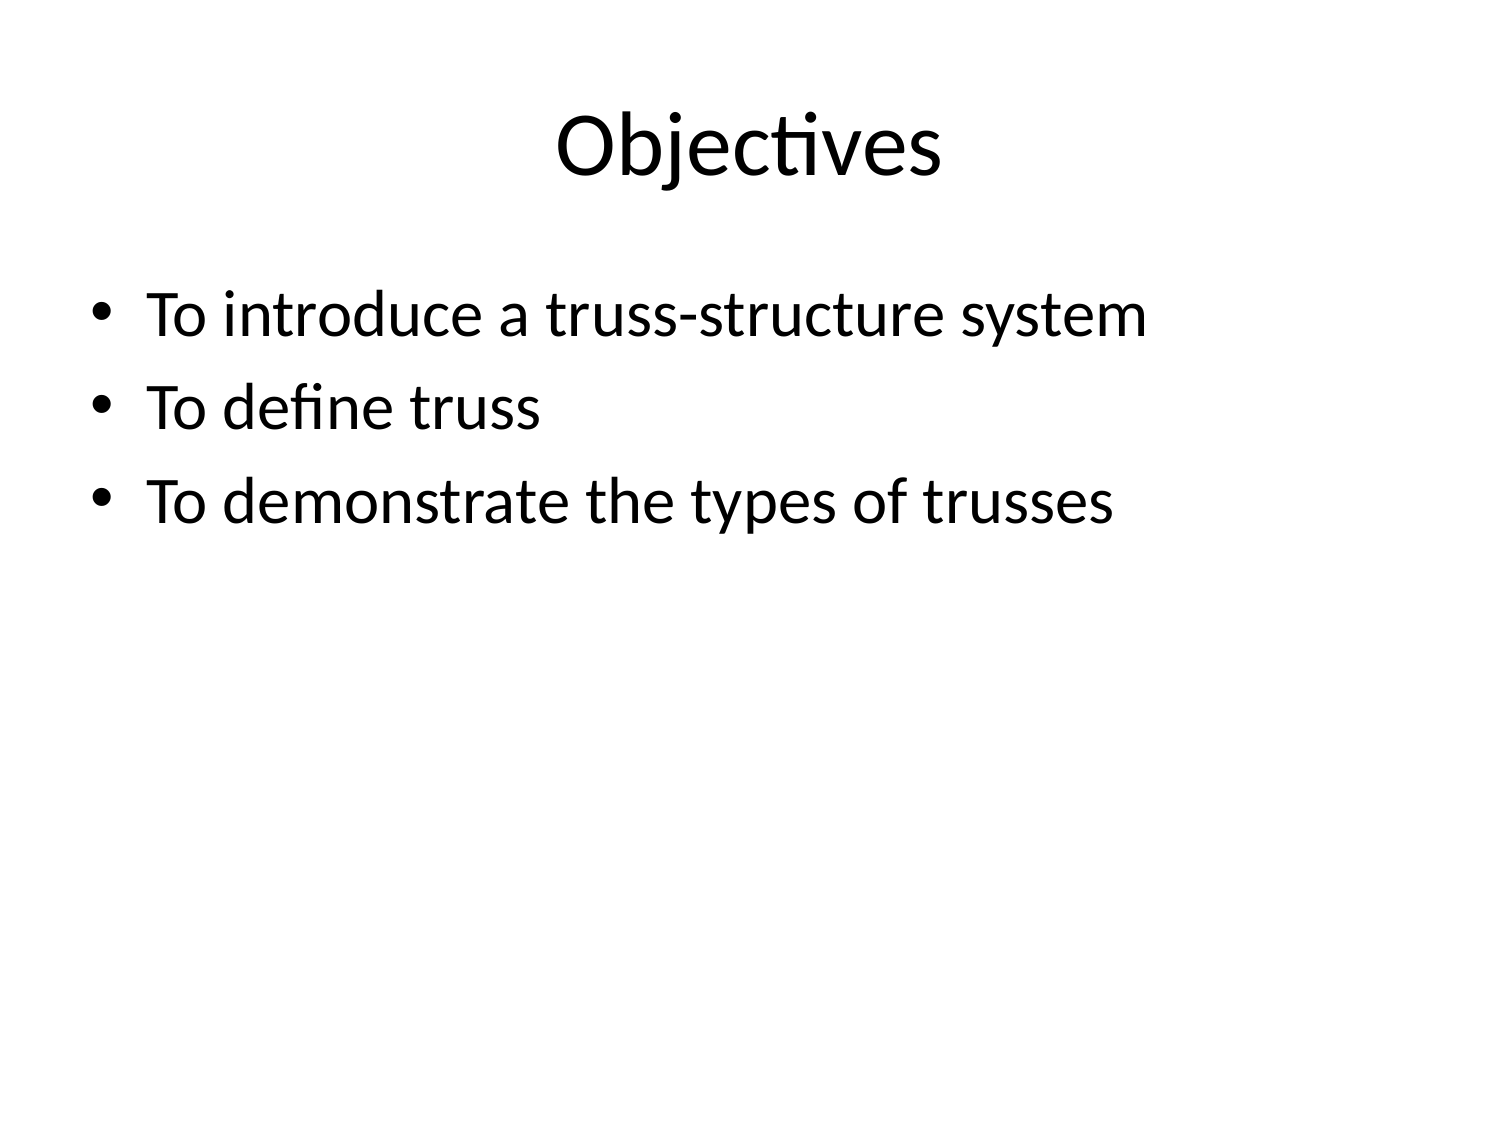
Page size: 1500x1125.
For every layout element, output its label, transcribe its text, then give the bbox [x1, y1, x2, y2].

title Objectives [75, 45, 1425, 233]
list To introduce a truss-structure system To define truss To demonstrate the types of trusses [75, 262, 1425, 1005]
